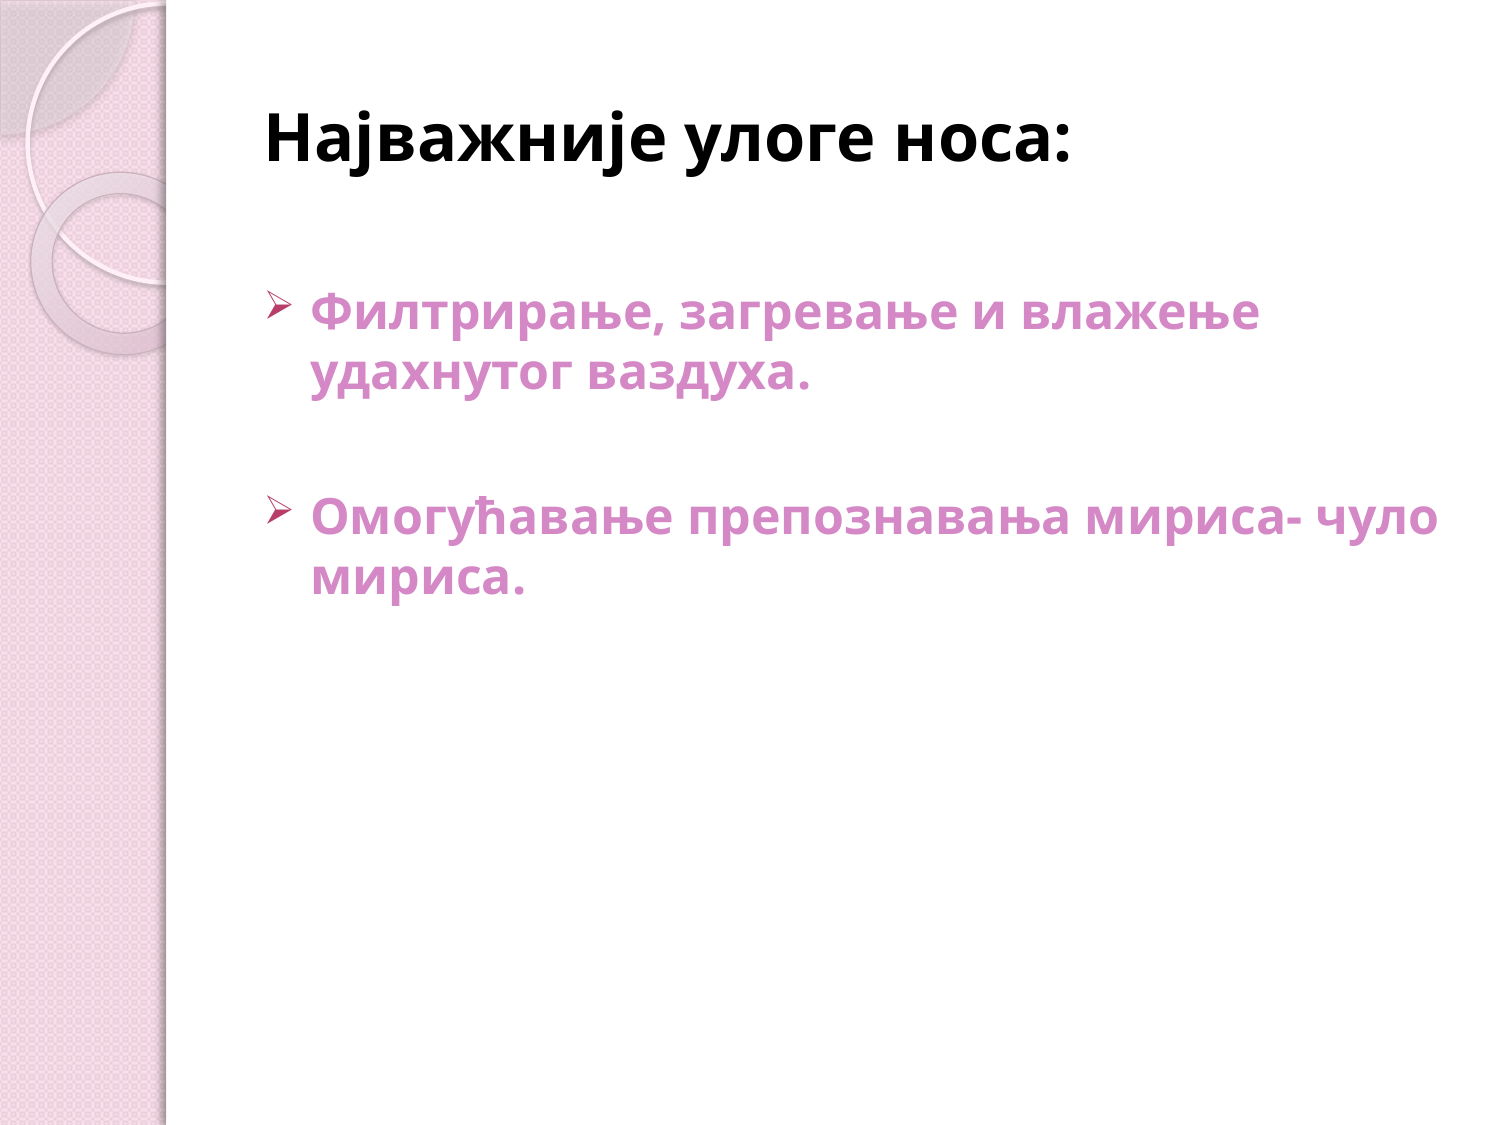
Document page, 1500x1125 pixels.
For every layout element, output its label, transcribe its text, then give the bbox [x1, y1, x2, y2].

list Најважније улоге носа: Филтрирање, загревање и влажење удахнутог ваздуха. Омогућавање препознавања мириса- чуло мириса. [235, 87, 1466, 1025]
